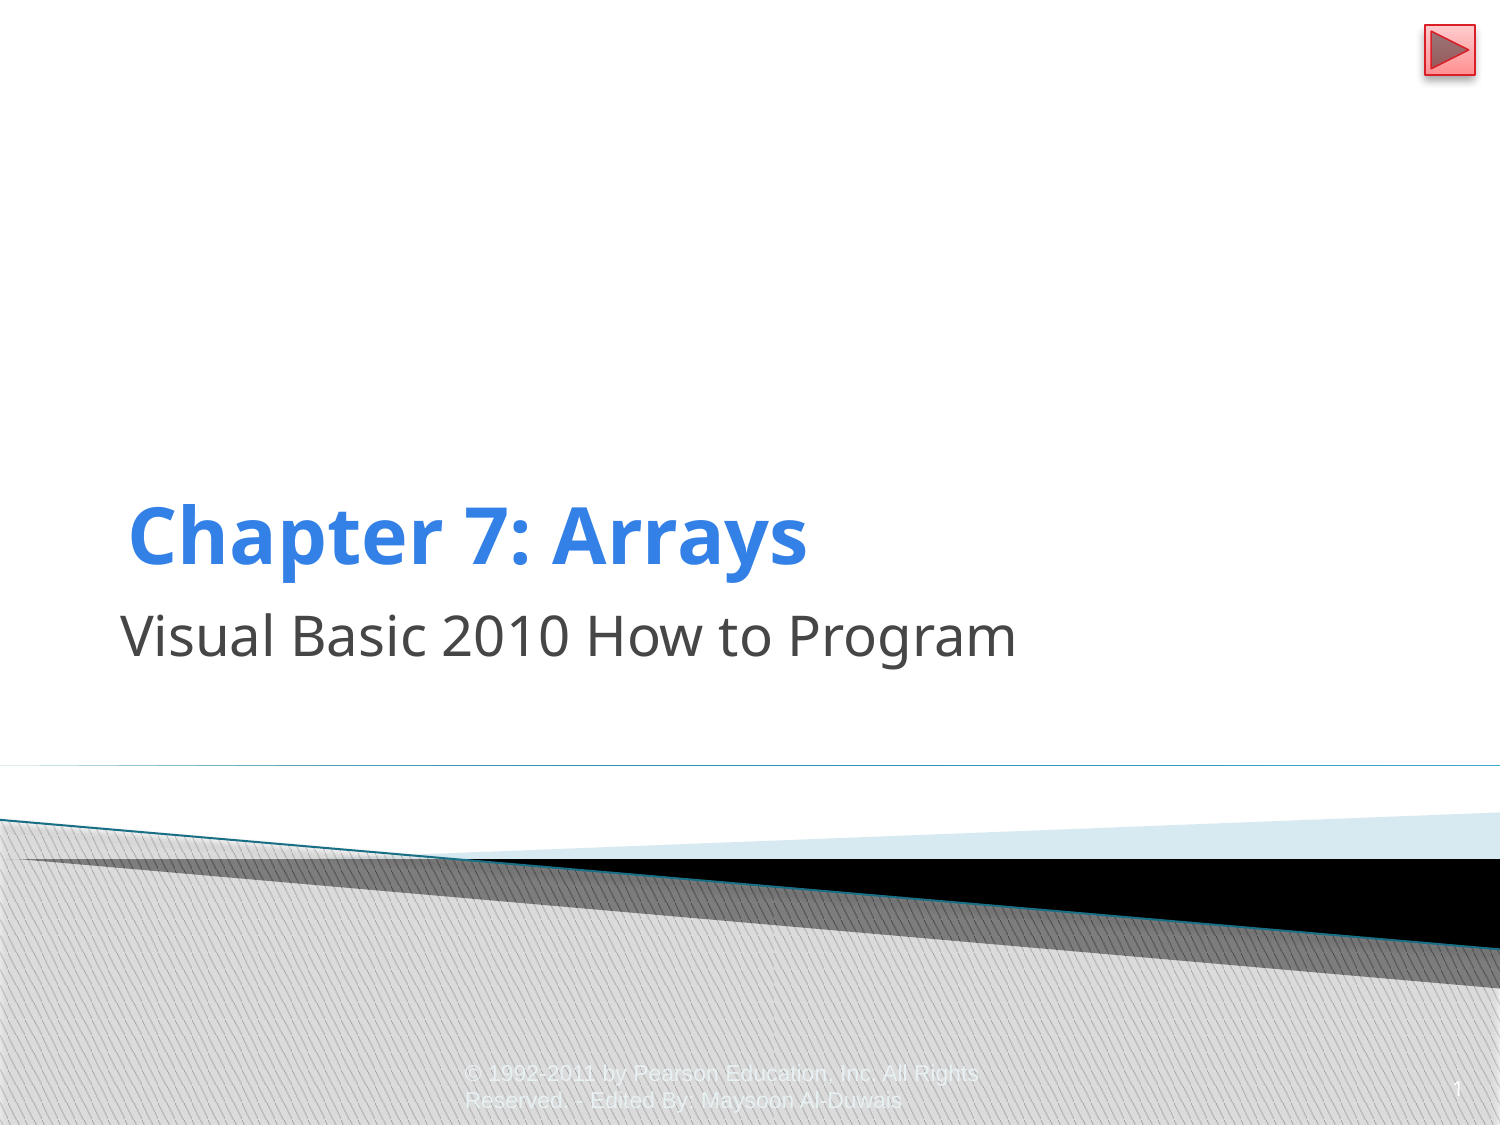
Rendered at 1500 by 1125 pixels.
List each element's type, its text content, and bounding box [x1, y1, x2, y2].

title Chapter 7: Arrays [112, 287, 1388, 588]
subtitle Visual Basic 2010 How to Program [112, 592, 1388, 790]
footer © 1992-2011 by Pearson Education, Inc. All Rights Reserved. - Edited By: Maysoon Al-Duwais [450, 1051, 1105, 1112]
picture [5, 859, 1500, 989]
slide_number 1 [1418, 1051, 1479, 1112]
